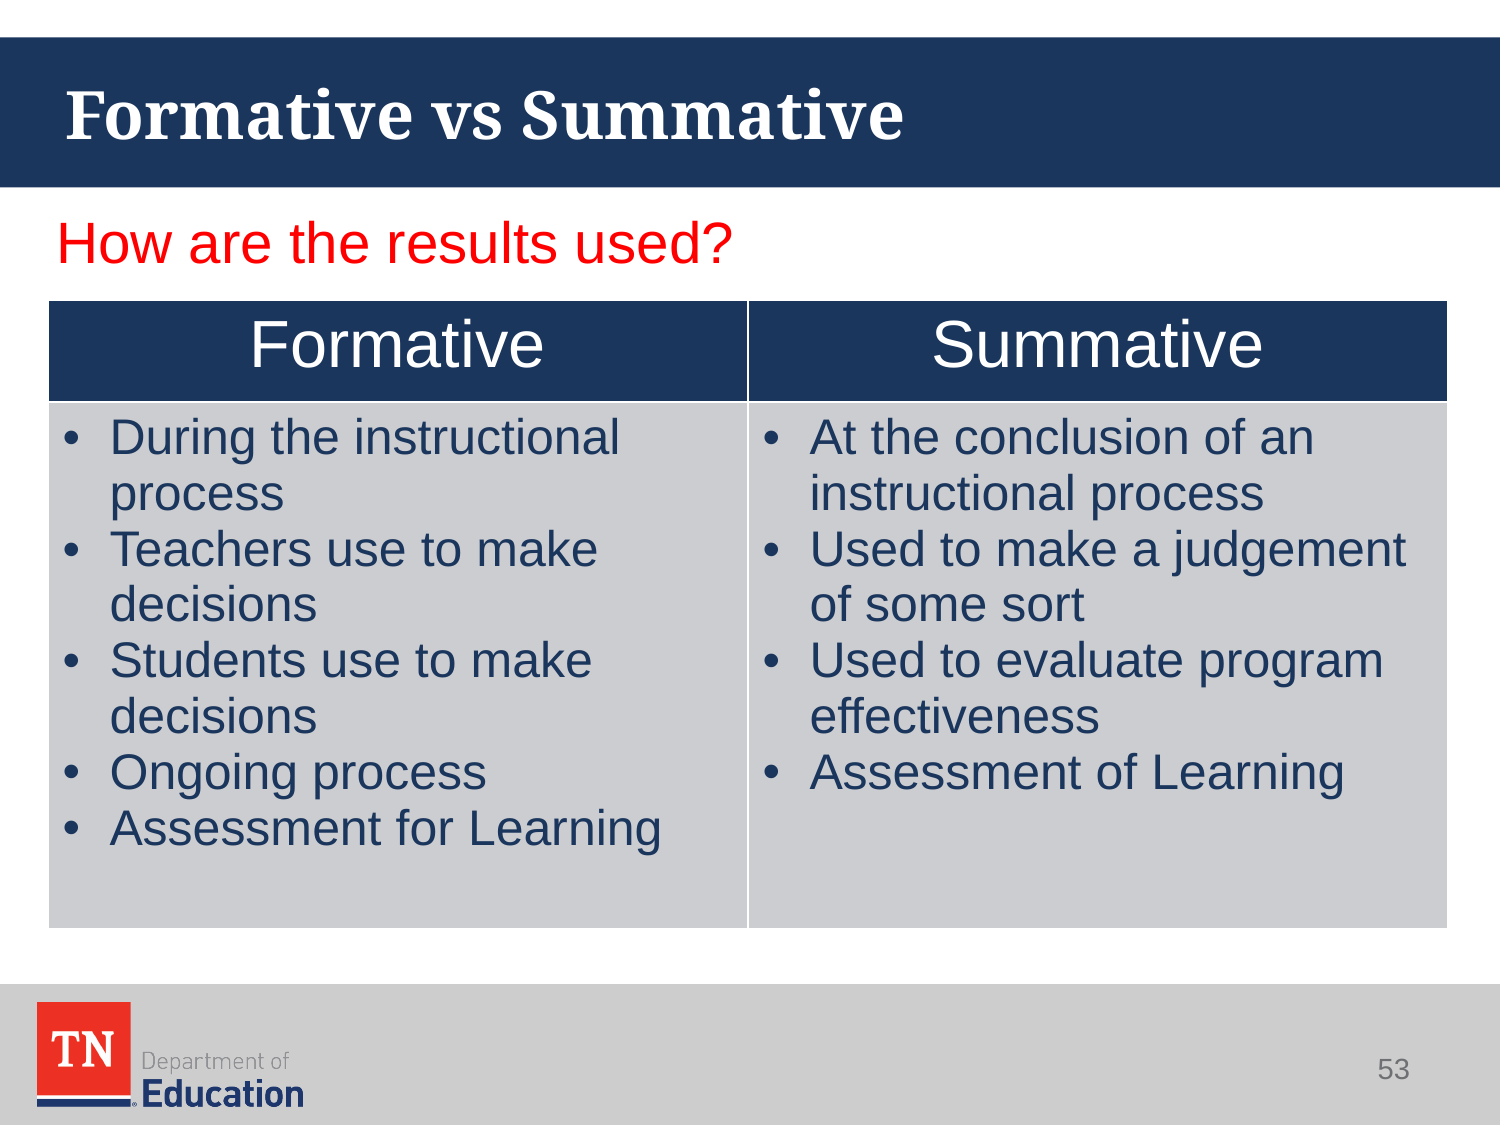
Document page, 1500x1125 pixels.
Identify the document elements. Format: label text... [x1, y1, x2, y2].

table_header Formative [49, 301, 747, 401]
text_box How are the results used? [41, 197, 1454, 283]
table_cell At the conclusion of an instructional process Used to make a judgement of some sort Used to evaluate program effectiveness Assessment of Learning [749, 403, 1447, 928]
title Formative vs Summative [50, 37, 1413, 188]
table_cell During the instructional process Teachers use to make decisions Students use to make decisions Ongoing process Assessment for Learning [49, 403, 747, 928]
picture [37, 1002, 303, 1107]
slide_number 53 [1350, 1042, 1425, 1103]
table_header Summative [749, 301, 1447, 401]
